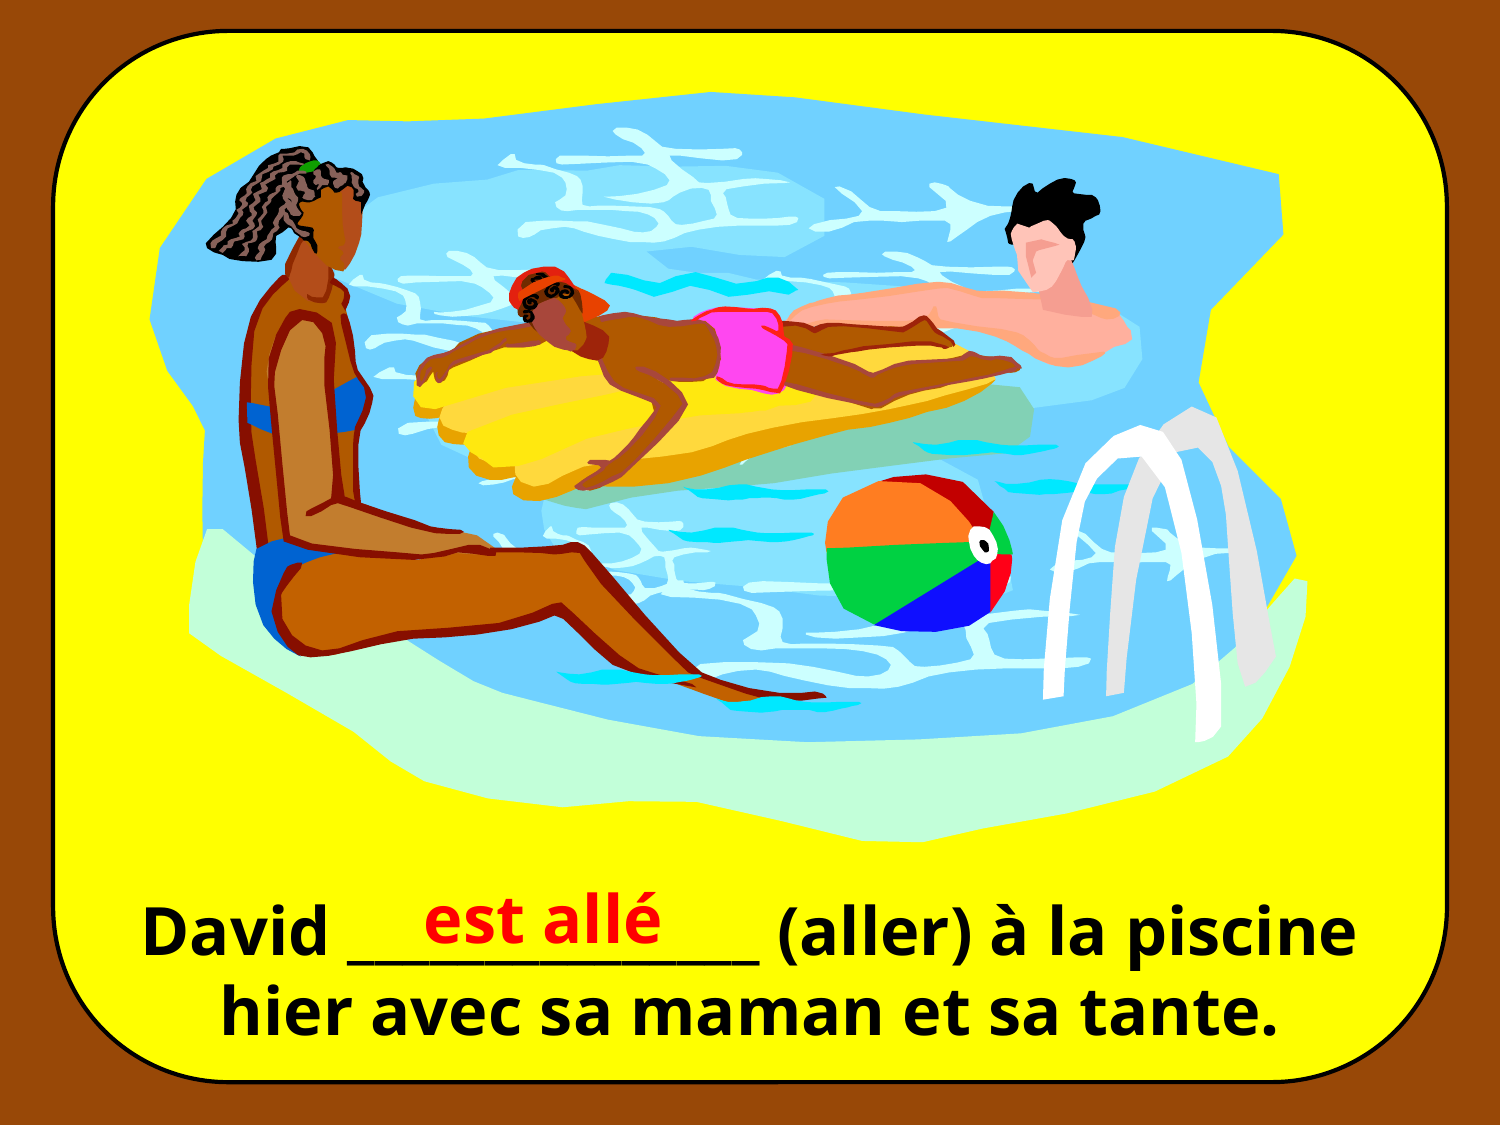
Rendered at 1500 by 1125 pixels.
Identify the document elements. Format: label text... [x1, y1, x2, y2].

text_box [50, 28, 1450, 934]
text_box David _______________ (aller) à la piscine hier avec sa maman et sa tante. [53, 881, 1447, 1057]
picture [135, 77, 1322, 857]
text_box est allé [218, 869, 869, 965]
text_box [133, 1057, 1367, 1085]
